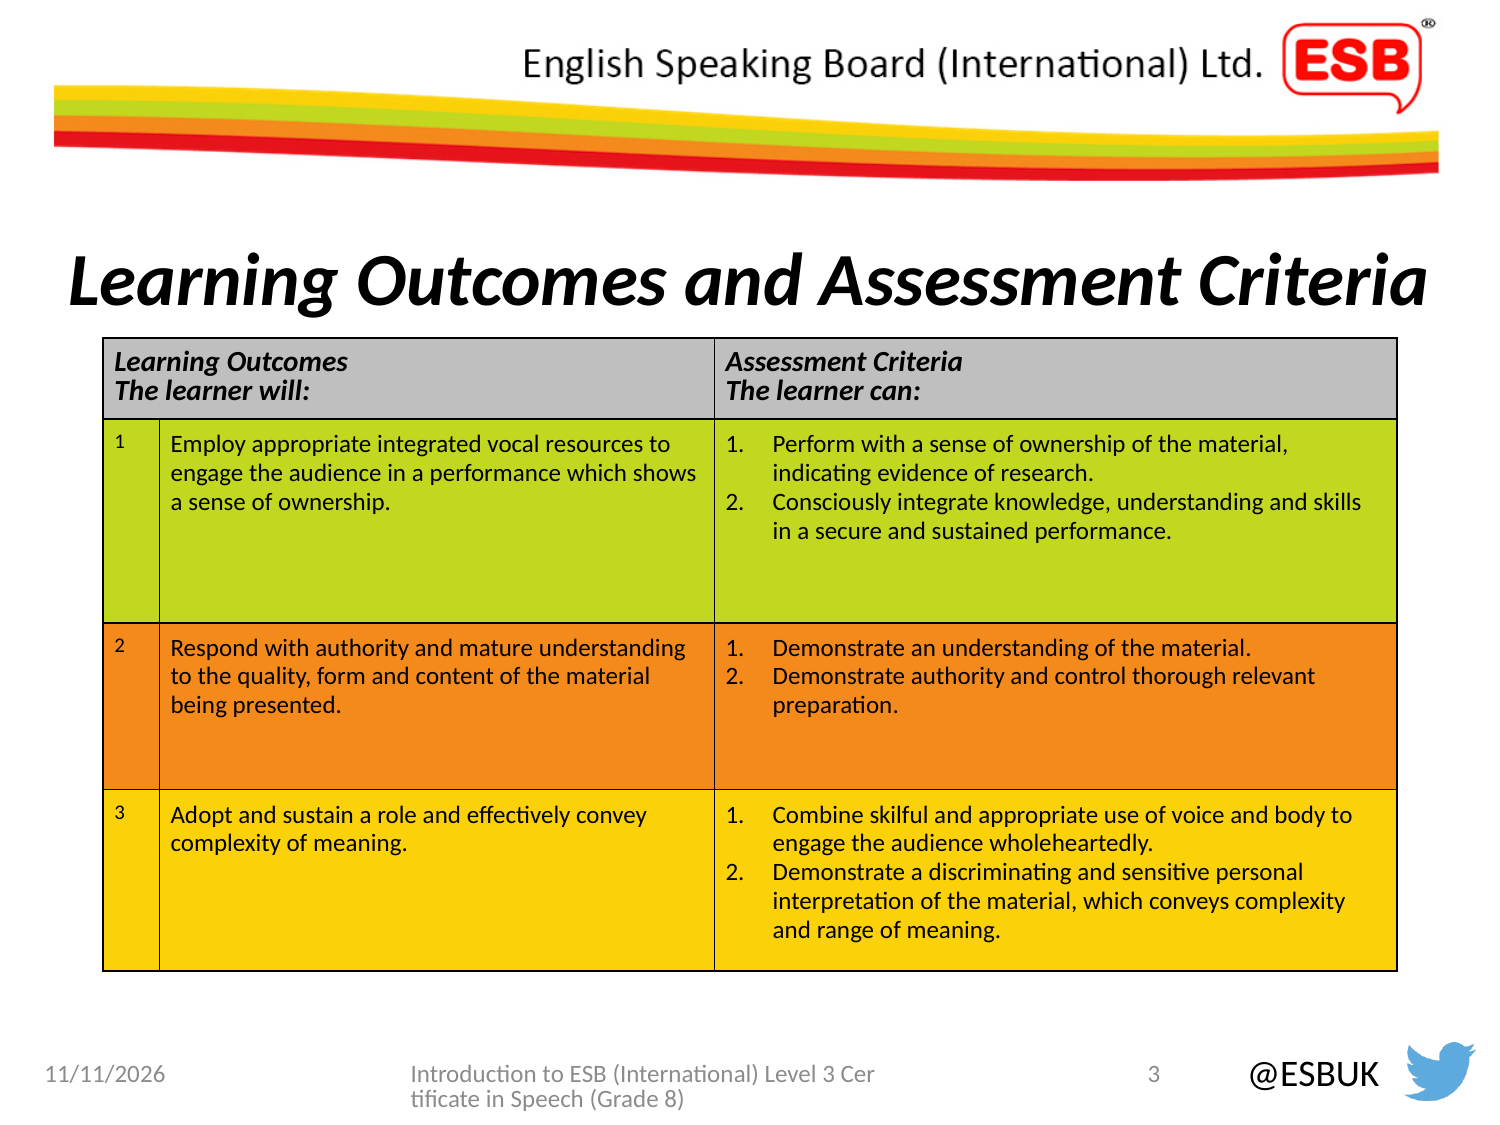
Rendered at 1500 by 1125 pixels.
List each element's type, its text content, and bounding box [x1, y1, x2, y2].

table_cell Adopt and sustain a role and effectively convey complexity of meaning. [160, 790, 714, 970]
table_cell 1 [104, 420, 159, 622]
table_cell Respond with authority and mature understanding to the quality, form and content of the material being presented. [160, 624, 714, 789]
footer Introduction to ESB (International) Level 3 Certificate in Speech (Grade 8) [395, 1042, 902, 1103]
table_cell Perform with a sense of ownership of the material, indicating evidence of research. Consciously integrate knowledge, understanding and skills in a secure and sustained performance. [715, 420, 1396, 622]
title Learning Outcomes and Assessment Criteria [53, 172, 1447, 391]
picture [0, 0, 1500, 189]
table_cell 3 [104, 790, 159, 970]
table_cell 2 [104, 624, 159, 789]
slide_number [29, 1042, 367, 1103]
picture [1404, 1042, 1476, 1101]
table_header Assessment Criteria The learner can: [715, 339, 1396, 418]
table_cell Combine skilful and appropriate use of voice and body to engage the audience wholeheartedly. Demonstrate a discriminating and sensitive personal interpretation of the material, which conveys complexity and range of meaning. [715, 790, 1396, 970]
table_cell Demonstrate an understanding of the material. Demonstrate authority and control thorough relevant preparation. [715, 624, 1396, 789]
table_cell Employ appropriate integrated vocal resources to engage the audience in a performance which shows a sense of ownership. [160, 420, 714, 622]
table_header Learning Outcomes The learner will: [104, 339, 714, 418]
slide_number 3 [930, 1042, 1176, 1103]
